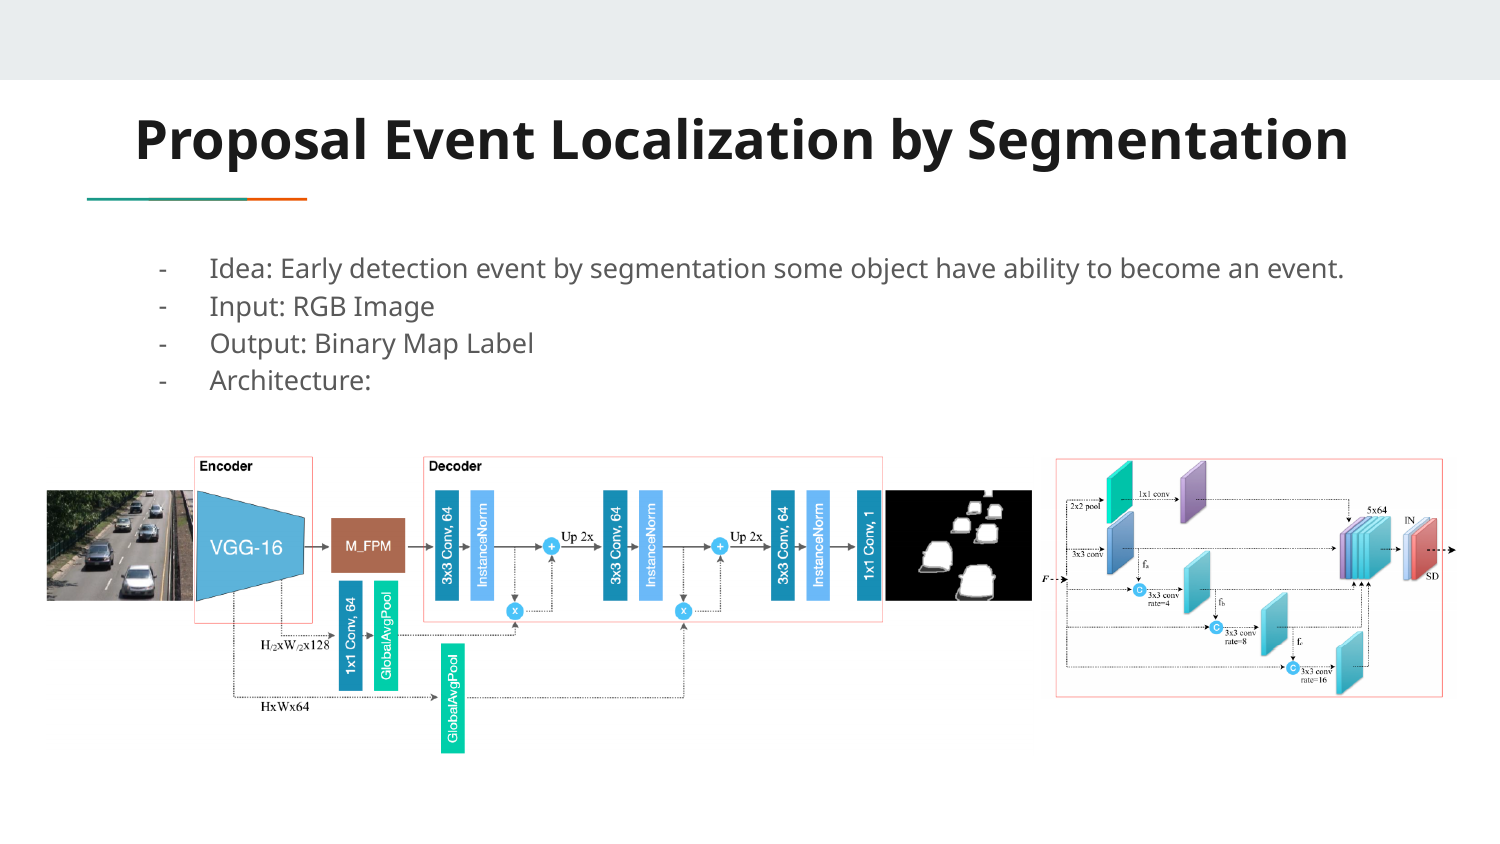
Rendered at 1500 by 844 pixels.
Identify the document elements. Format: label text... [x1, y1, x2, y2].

picture [20, 421, 1468, 758]
title Proposal Event Localization by Segmentation [119, 90, 1381, 179]
list Idea: Early detection event by segmentation some object have ability to become an event. Input: RGB Image Output: Binary Map Label Architecture: [119, 231, 1381, 445]
